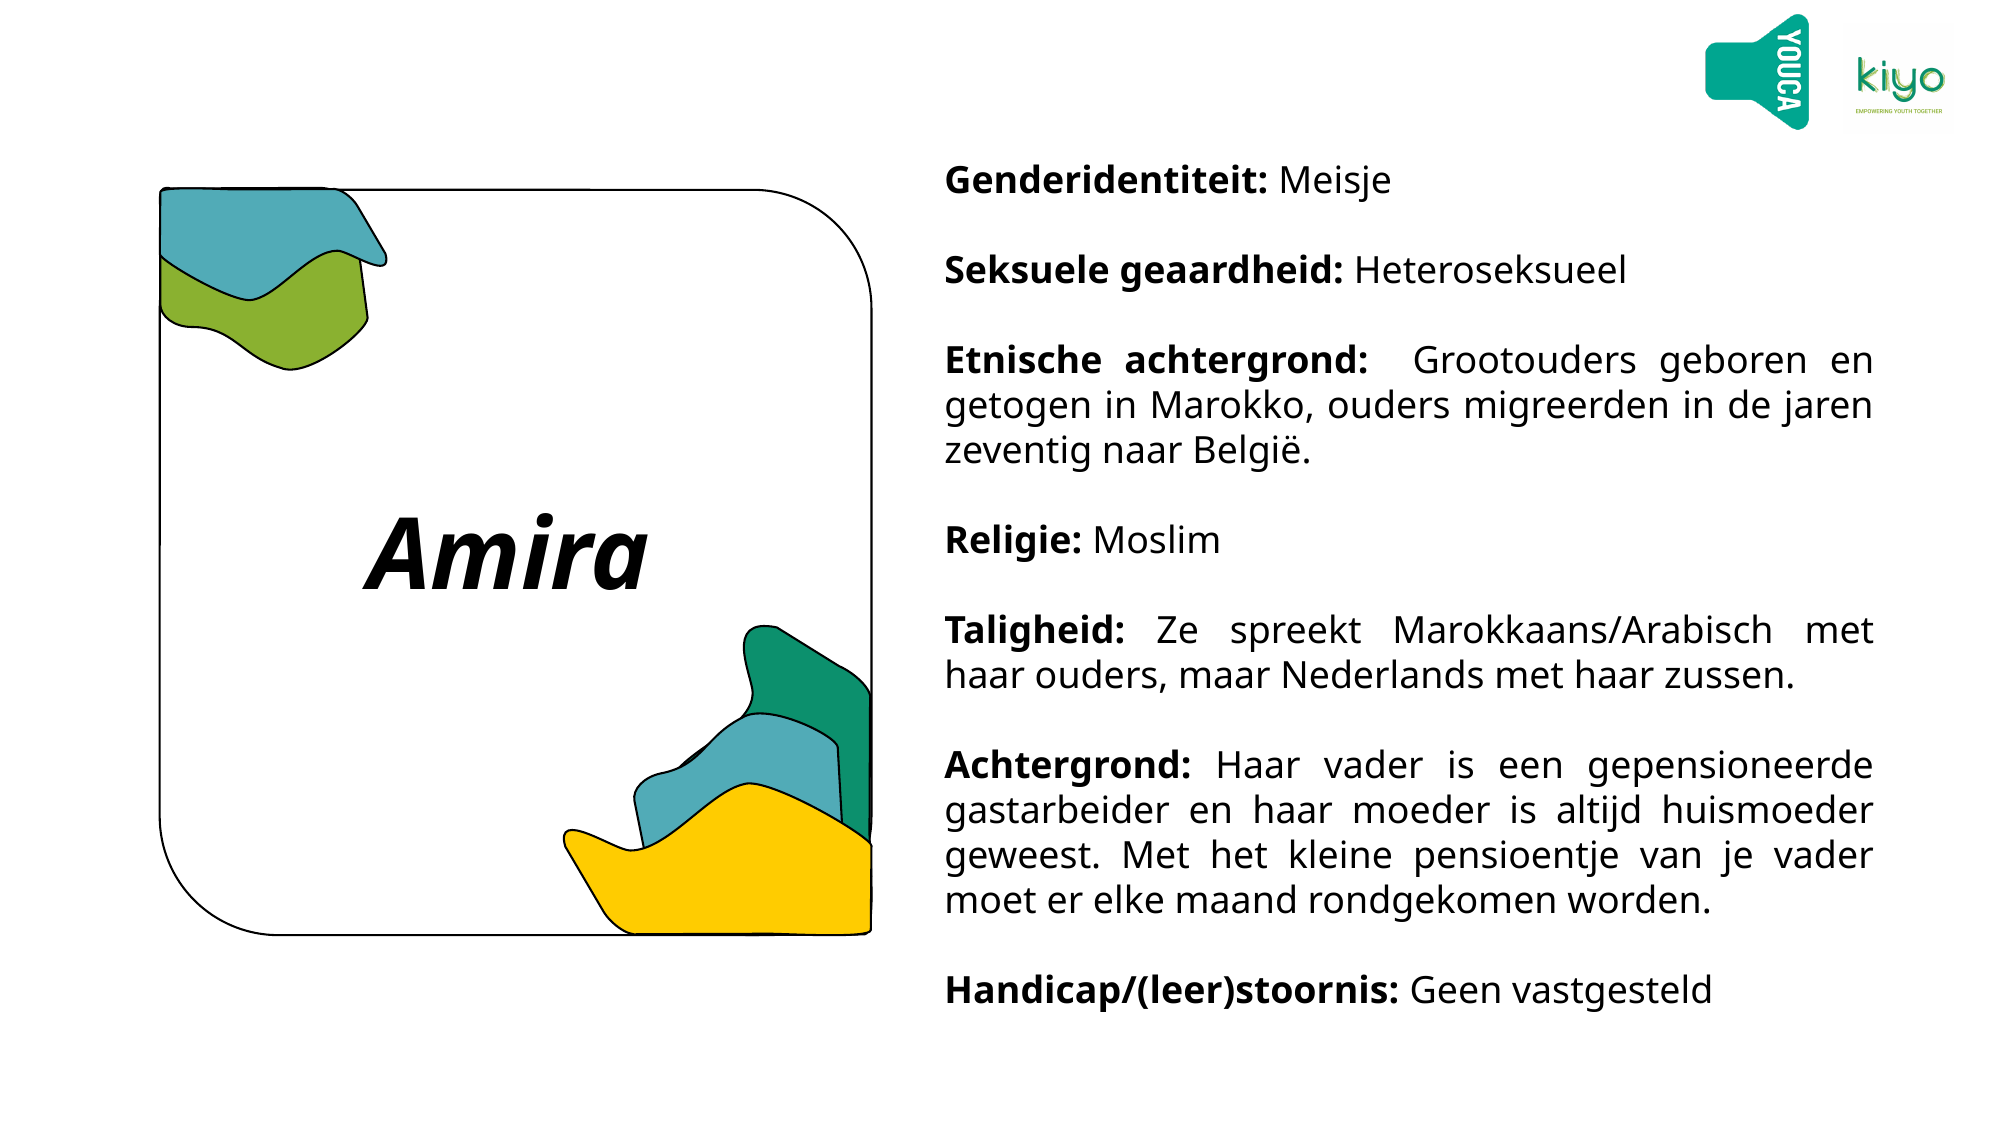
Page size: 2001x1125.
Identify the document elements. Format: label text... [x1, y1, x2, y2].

text_box [562, 782, 873, 937]
picture [1689, 4, 1825, 139]
text_box [158, 188, 873, 937]
text_box [158, 187, 388, 302]
text_box [633, 712, 843, 847]
text_box [740, 624, 872, 841]
text_box Amira [353, 481, 747, 617]
picture [1843, 23, 1954, 134]
text_box [159, 252, 369, 371]
text_box Genderidentiteit: Meisje Seksuele geaardheid: Heteroseksueel Etnische achtergrond: Grootouders geboren en getogen in Marokko, ouders migreerden in de jaren zeventig naar België. Religie: Moslim Taligheid: Ze spreekt Marokkaans/Arabisch met haar ouders, maar Nederlands met haar zussen. Achtergrond: Haar vader is een gepensioneerde gastarbeider en haar moeder is altijd huismoeder geweest. Met het kleine pensioentje van je vader moet er elke maand rondgekomen worden. Handicap/(leer)stoornis: Geen vastgesteld [929, 148, 1890, 1064]
